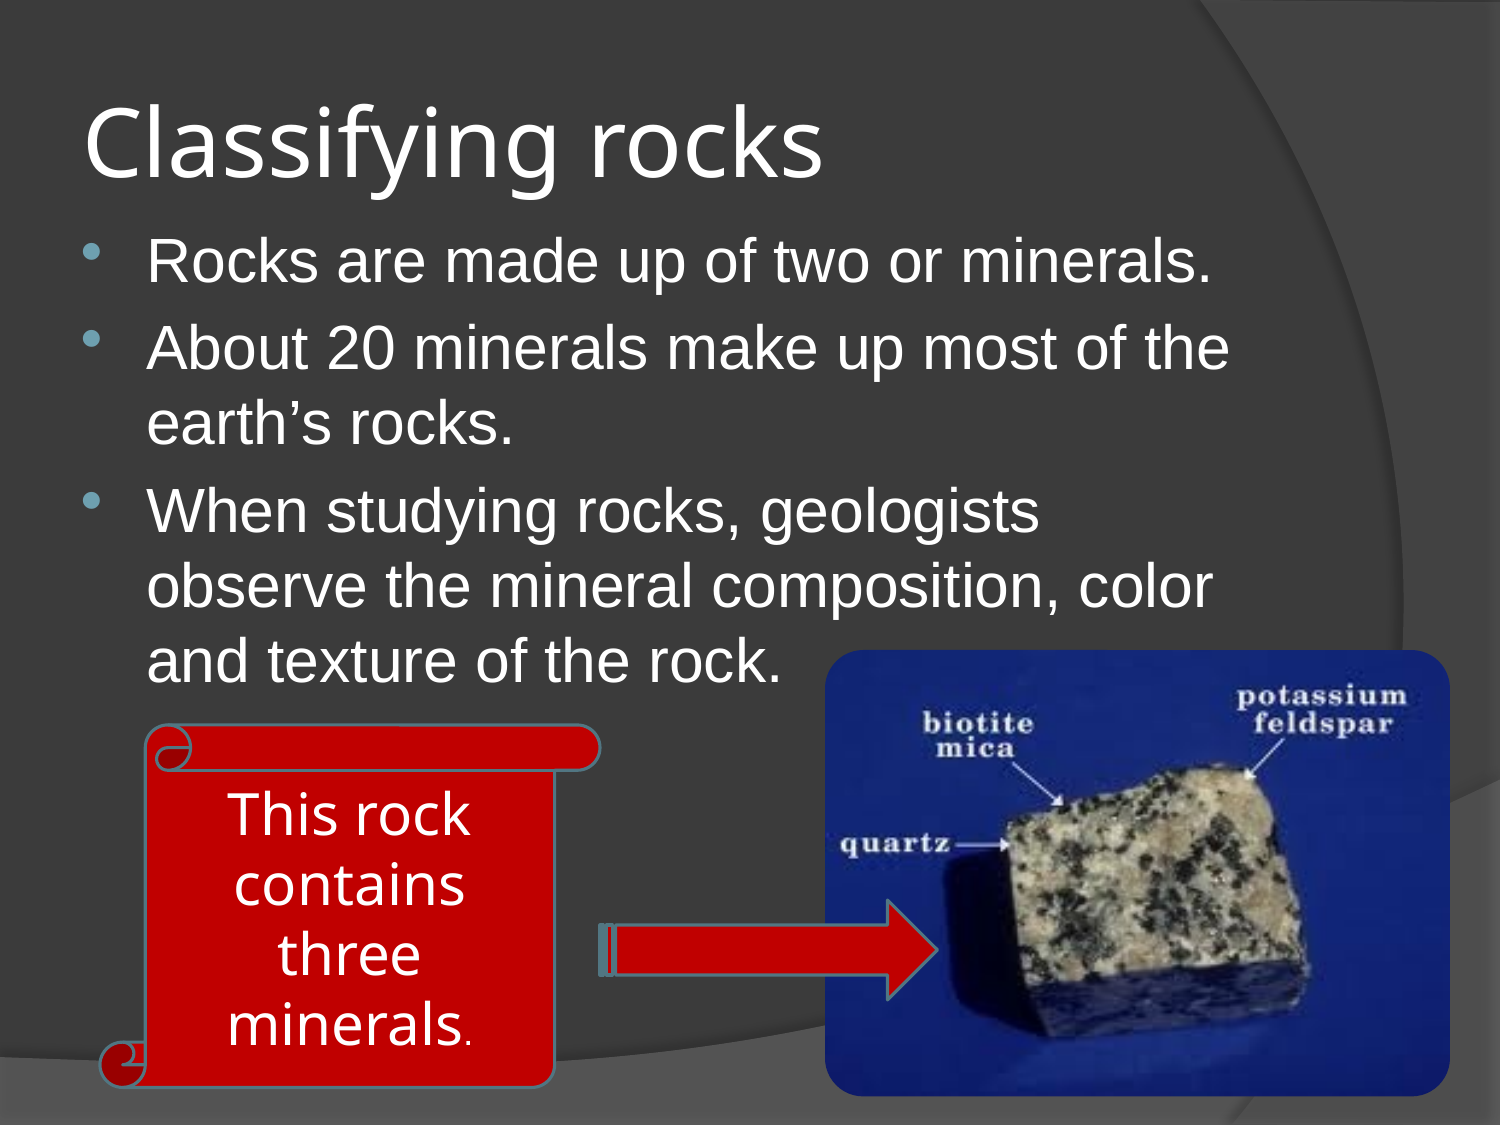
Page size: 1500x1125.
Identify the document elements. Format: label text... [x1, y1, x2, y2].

list Rocks are made up of two or minerals. About 20 minerals make up most of the earth’s rocks. When studying rocks, geologists observe the mineral composition, color and texture of the rock. [62, 212, 1288, 955]
text_box This rock contains three minerals. [98, 723, 602, 1090]
text_box [598, 923, 815, 977]
picture [824, 649, 1451, 1097]
title Classifying rocks [75, 45, 1300, 233]
